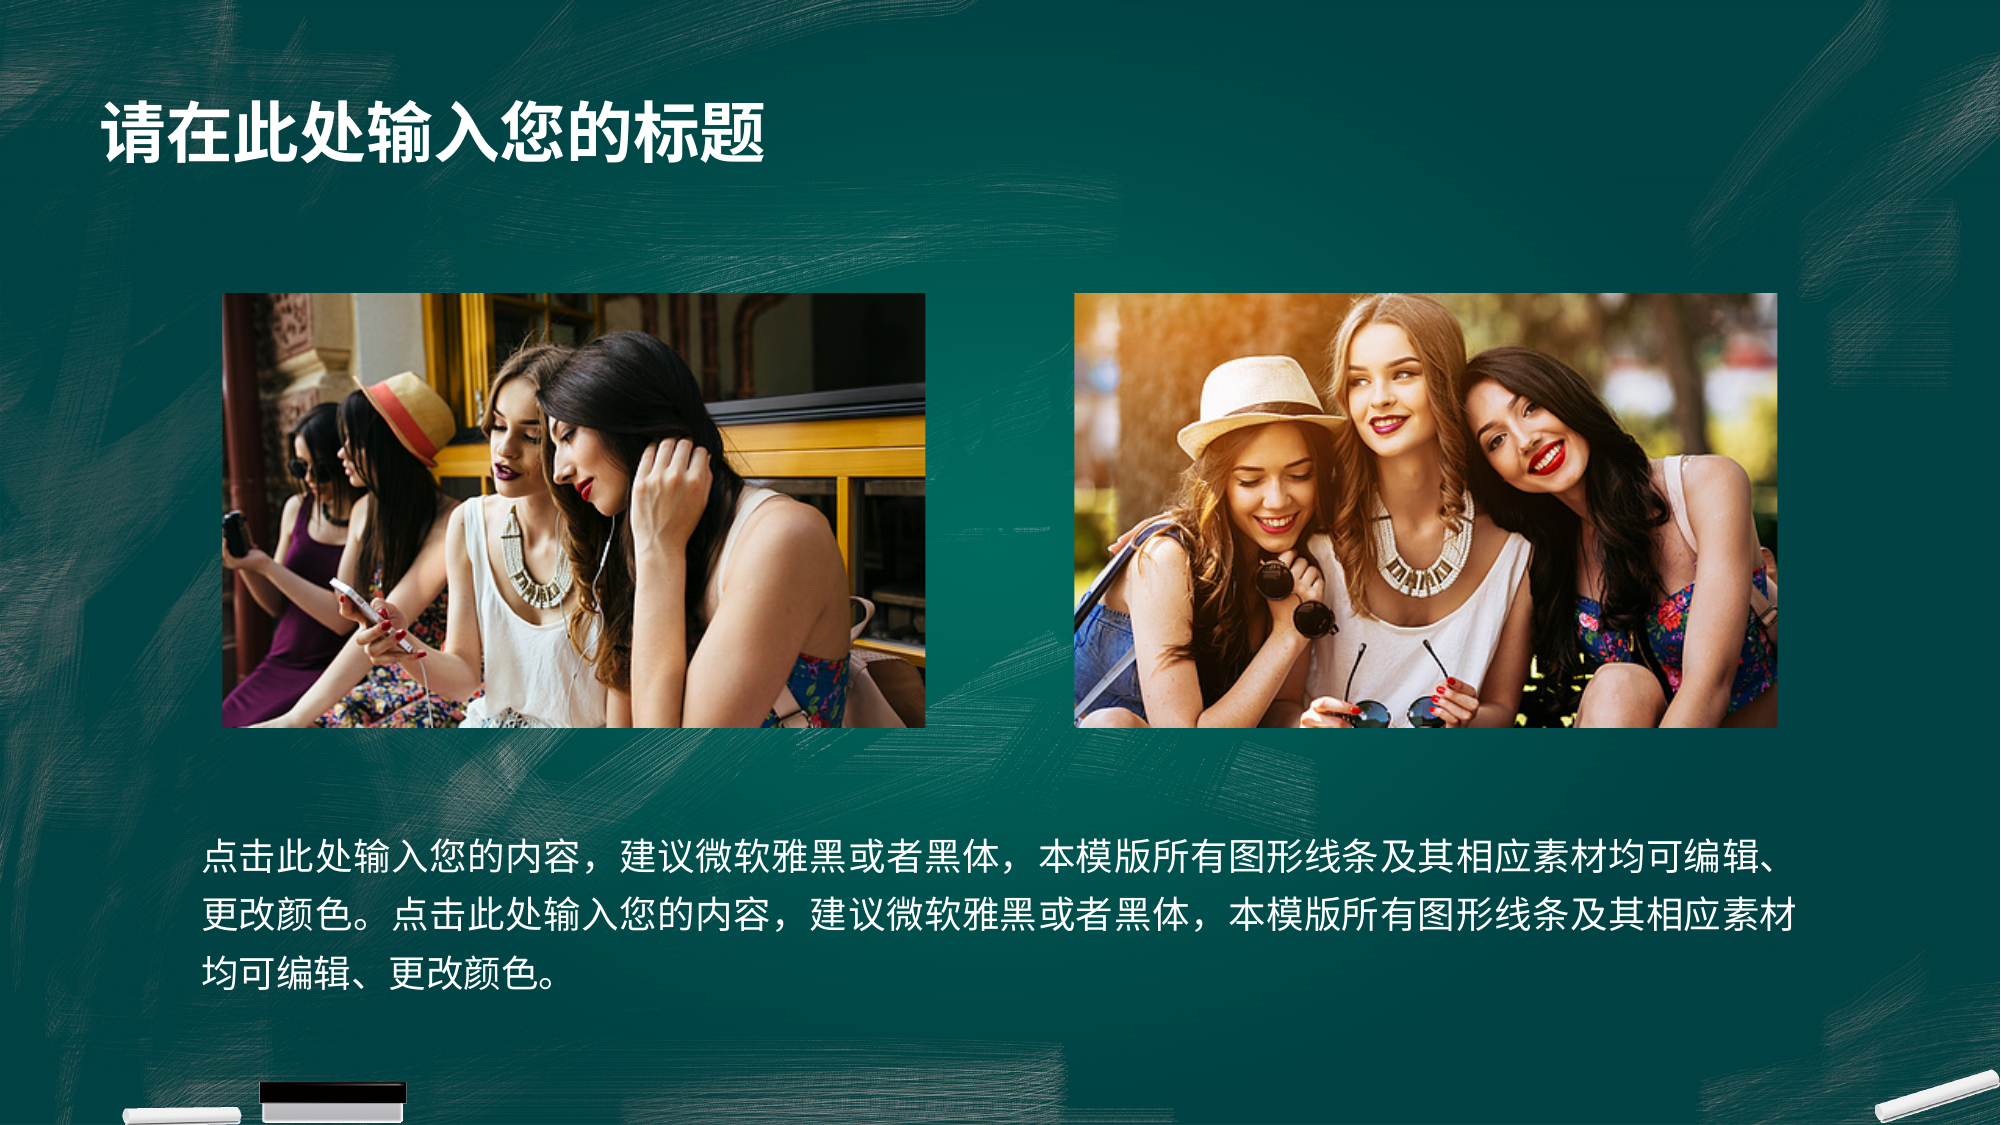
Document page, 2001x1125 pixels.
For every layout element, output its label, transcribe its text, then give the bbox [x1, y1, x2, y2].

text_box [1073, 293, 1778, 729]
title 请在此处输入您的标题 [84, 56, 1929, 216]
text_box [221, 293, 926, 729]
picture [0, 0, 2000, 1125]
text_box 点击此处输入您的内容，建议微软雅黑或者黑体，本模版所有图形线条及其相应素材均可编辑、更改颜色。点击此处输入您的内容，建议微软雅黑或者黑体，本模版所有图形线条及其相应素材均可编辑、更改颜色。 [186, 812, 1814, 1003]
